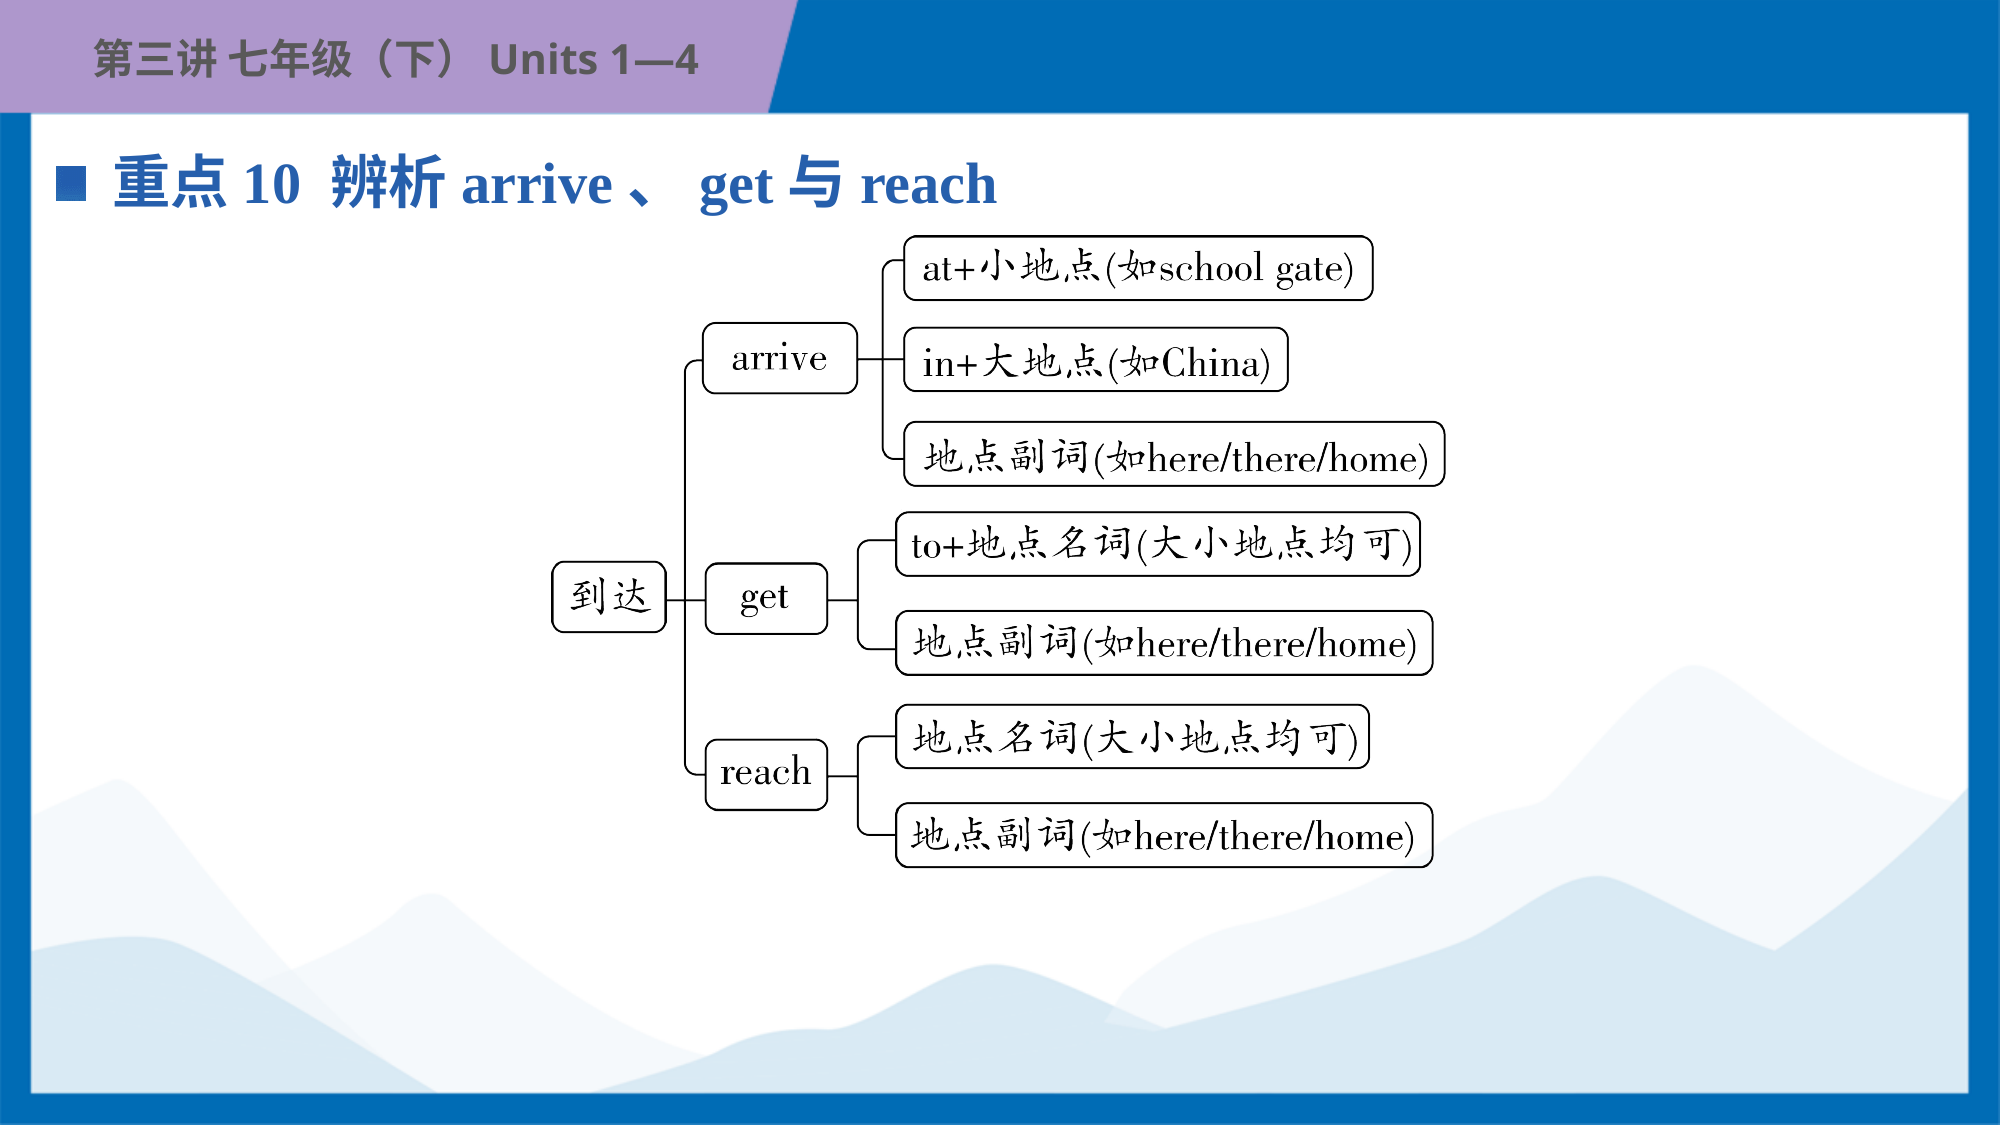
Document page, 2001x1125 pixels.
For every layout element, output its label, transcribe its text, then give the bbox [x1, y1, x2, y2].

text_box 重点10 辨析arrive、get与reach [112, 144, 1917, 215]
picture [0, 0, 2000, 1125]
